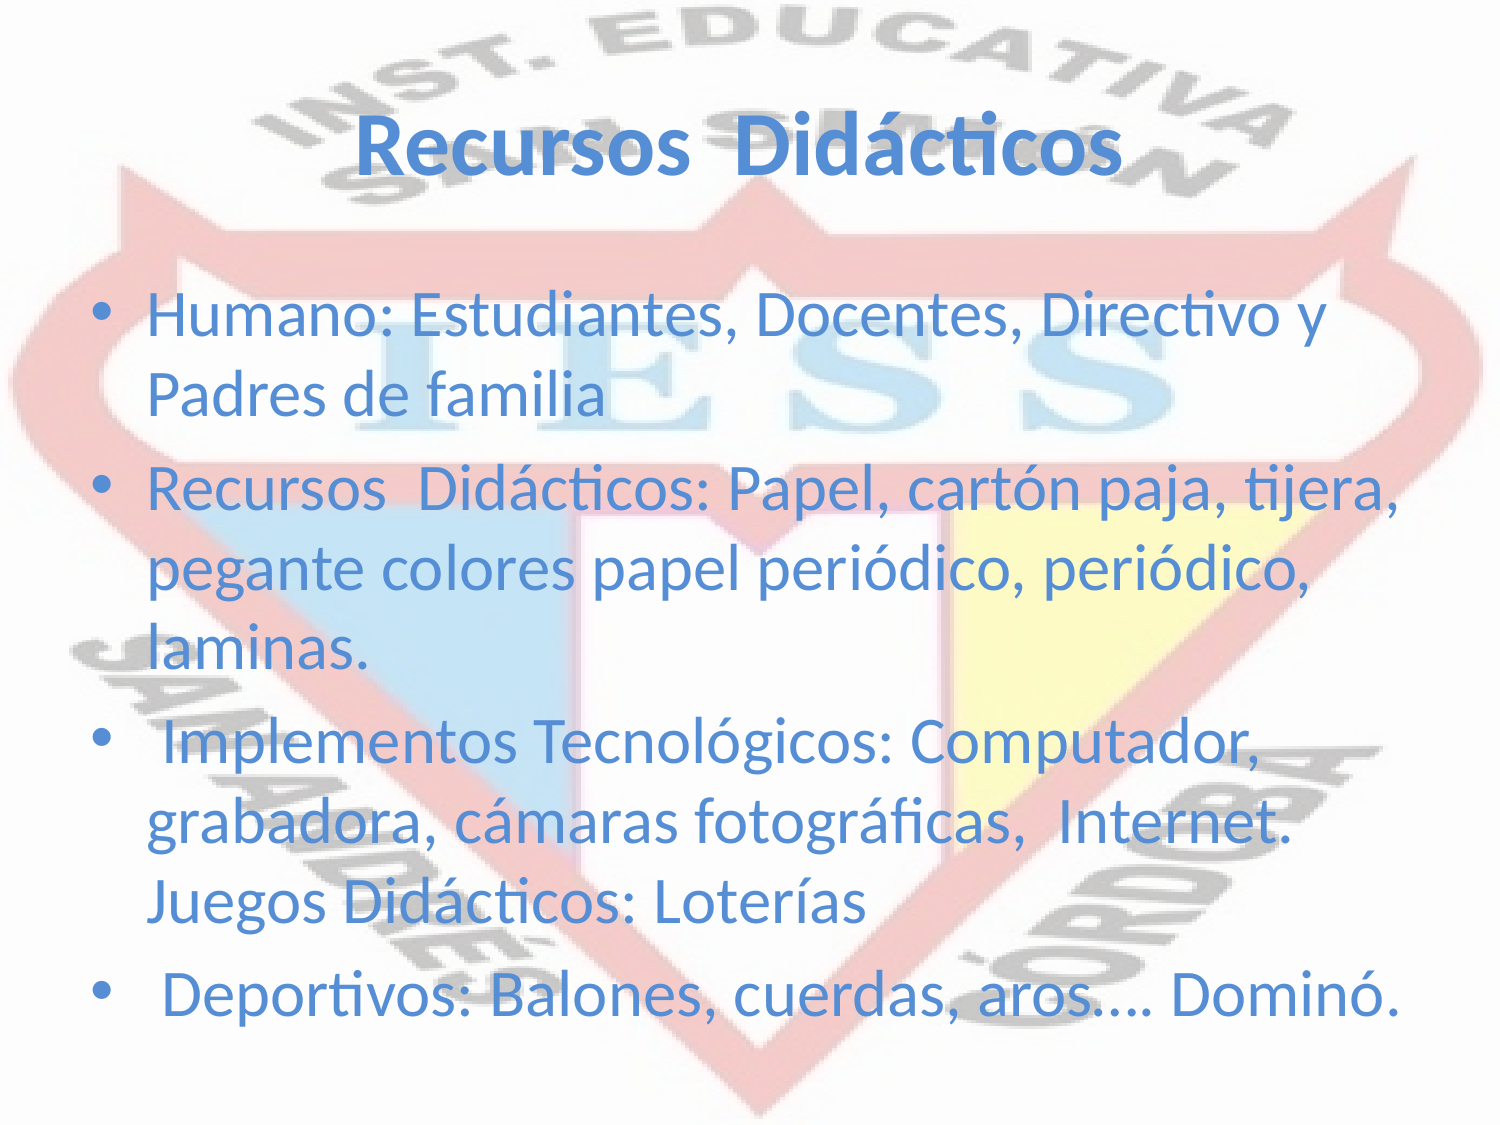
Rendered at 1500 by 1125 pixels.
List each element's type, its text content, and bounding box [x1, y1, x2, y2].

list Humano: Estudiantes, Docentes, Directivo y Padres de familia Recursos Didácticos: Papel, cartón paja, tijera, pegante colores papel periódico, periódico, laminas. Implementos Tecnológicos: Computador, grabadora, cámaras fotográficas, Internet. Juegos Didácticos: Loterías Deportivos: Balones, cuerdas, aros…. Dominó. [75, 262, 1425, 1005]
title Recursos Didácticos [75, 45, 1425, 233]
